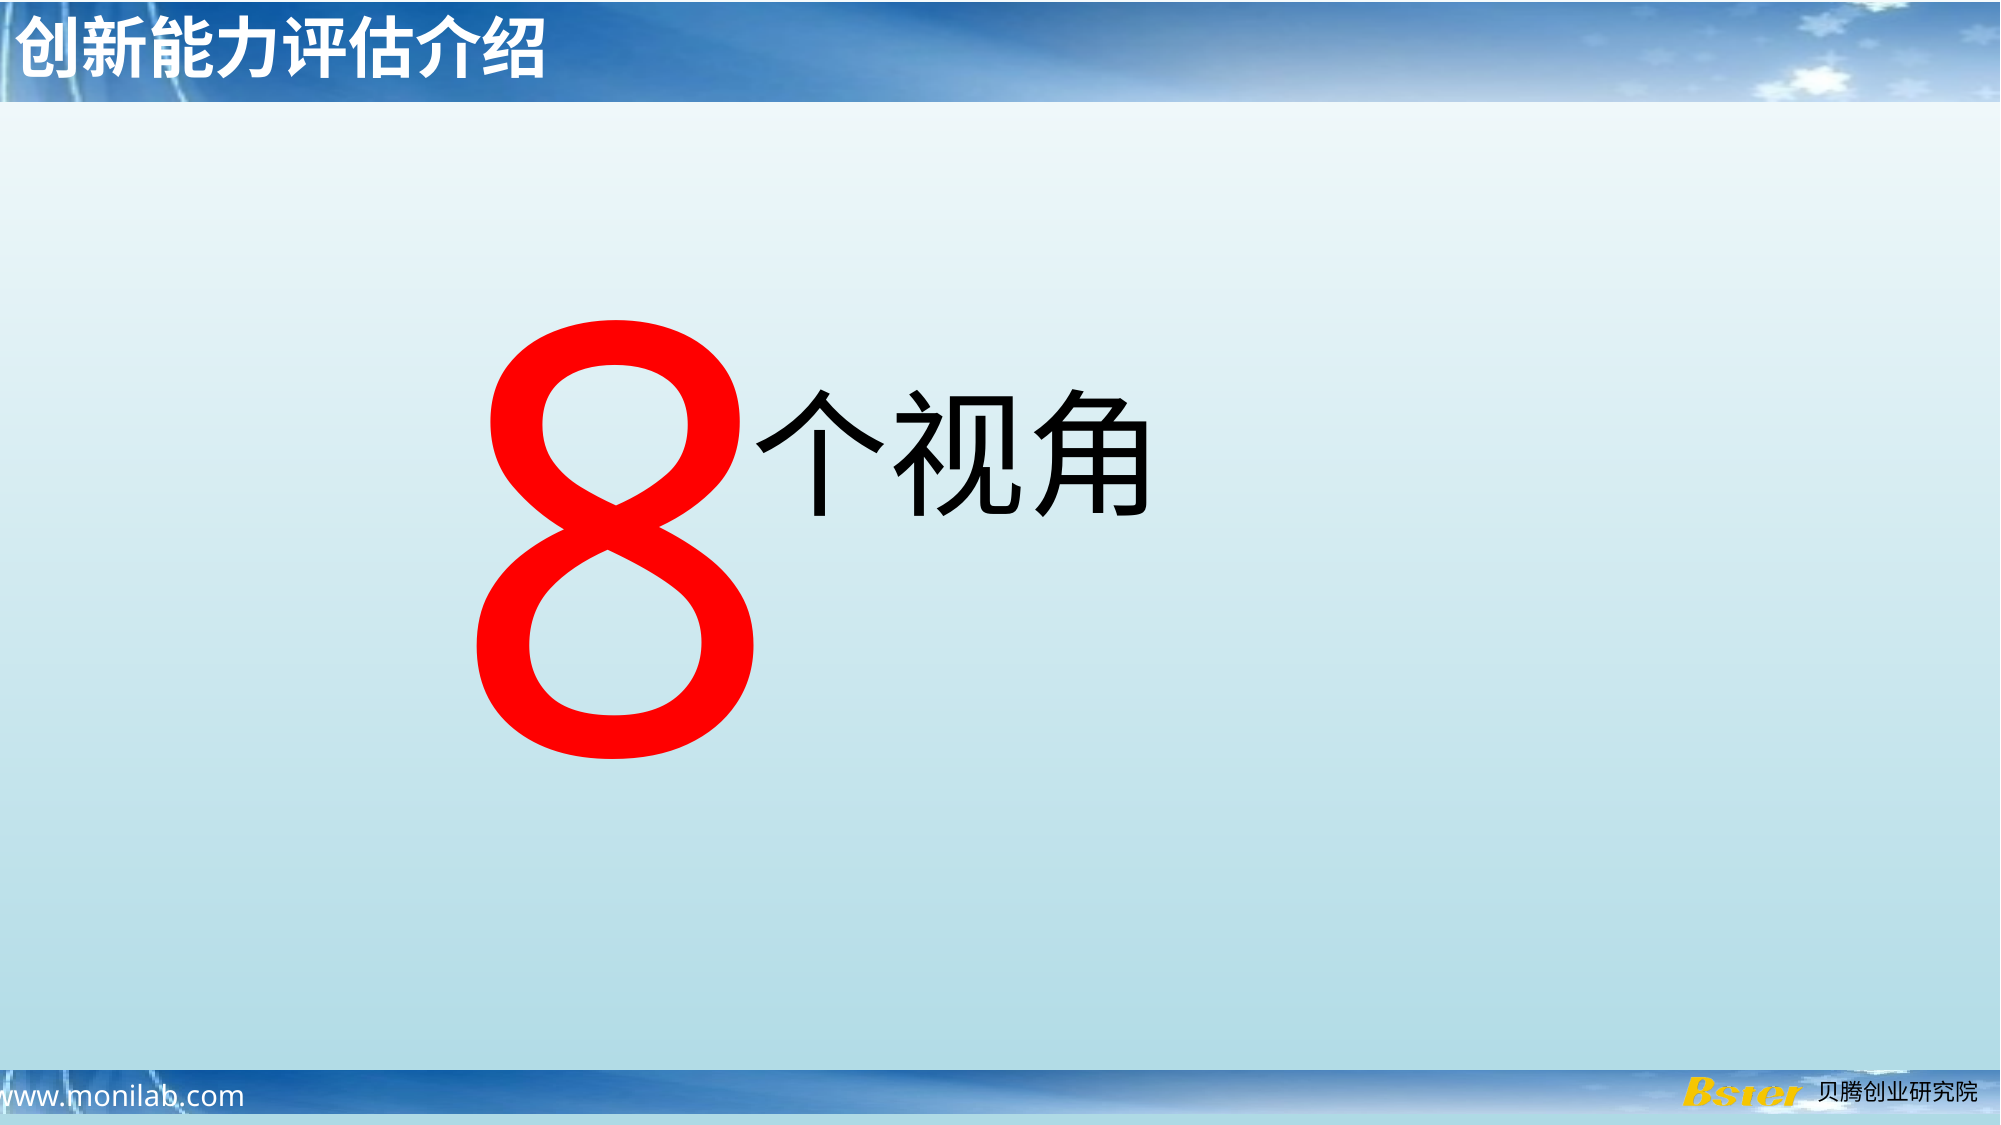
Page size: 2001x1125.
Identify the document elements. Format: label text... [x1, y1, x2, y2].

text_box 8 [421, 147, 811, 881]
text_box 创新能力评估介绍 [0, 0, 844, 108]
picture [0, 1070, 2000, 1114]
text_box 个视角 [736, 360, 1179, 541]
picture [844, 2, 2000, 102]
